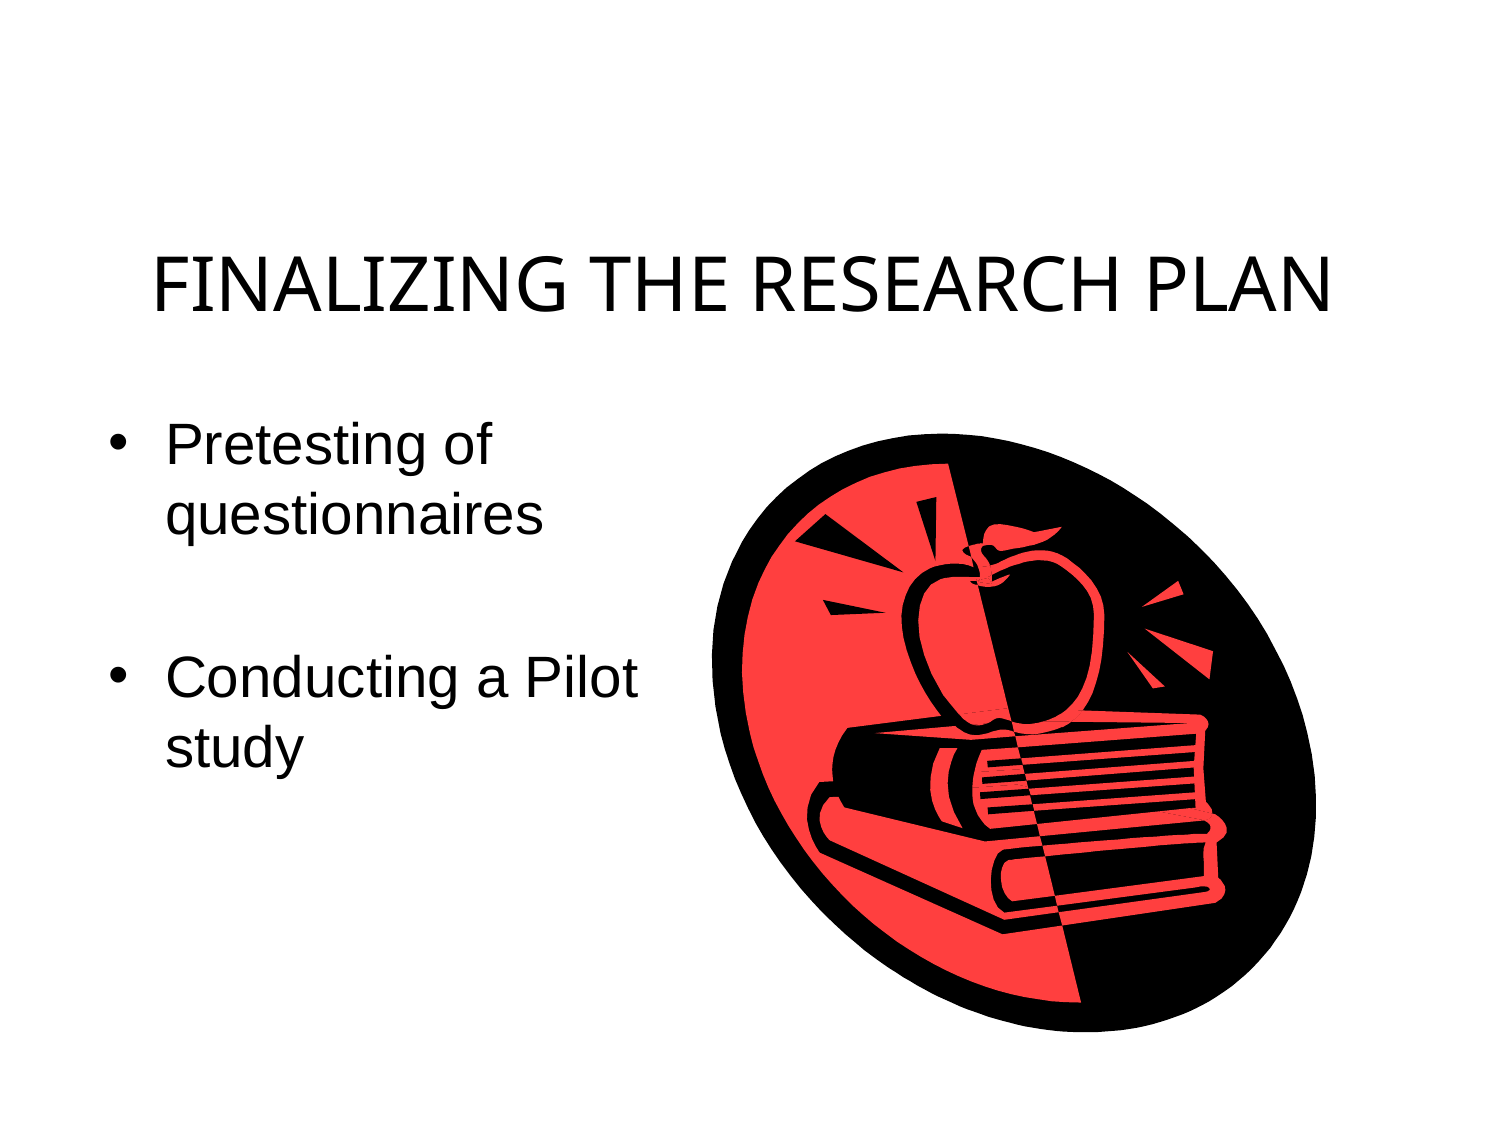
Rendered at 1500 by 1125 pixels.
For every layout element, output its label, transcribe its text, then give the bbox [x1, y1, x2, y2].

list Pretesting of questionnaires Conducting a Pilot study [93, 398, 719, 1074]
title FINALIZING THE RESEARCH PLAN [105, 187, 1381, 375]
picture [702, 433, 1322, 1033]
